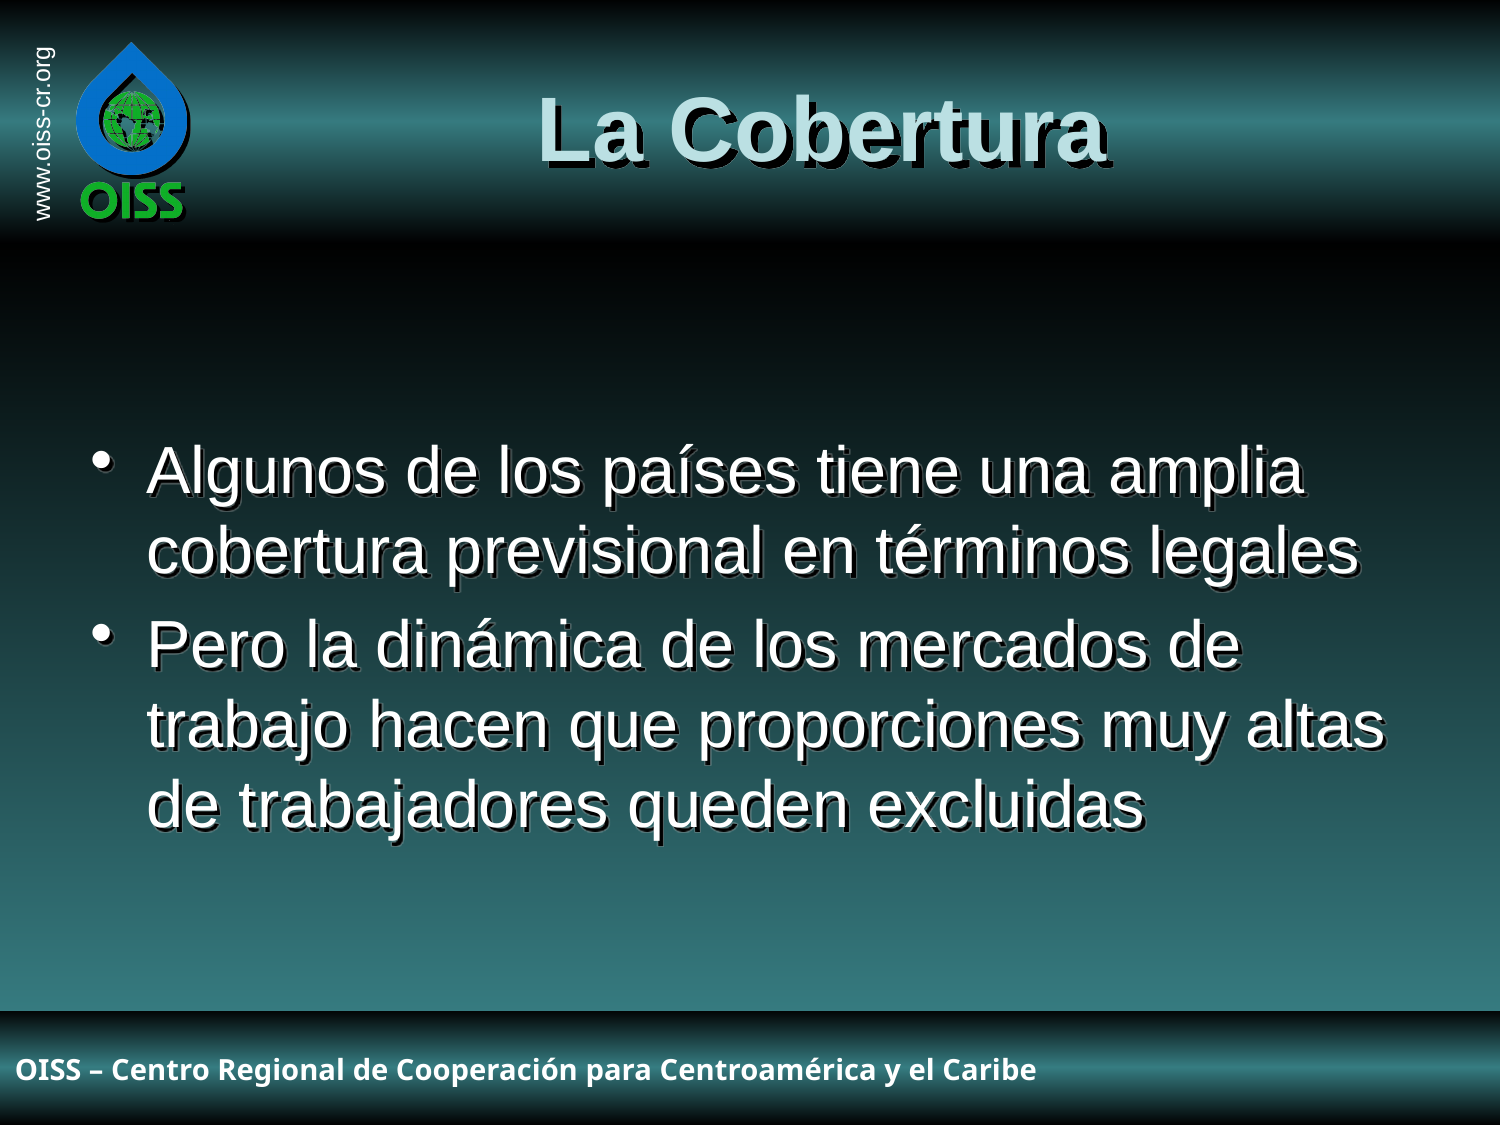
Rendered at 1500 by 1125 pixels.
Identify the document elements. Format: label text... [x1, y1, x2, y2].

list Algunos de los países tiene una amplia cobertura previsional en términos legales Pero la dinámica de los mercados de trabajo hacen que proporciones muy altas de trabajadores queden excluidas [74, 262, 1426, 1006]
title La Cobertura [218, 30, 1426, 219]
picture [76, 42, 187, 221]
